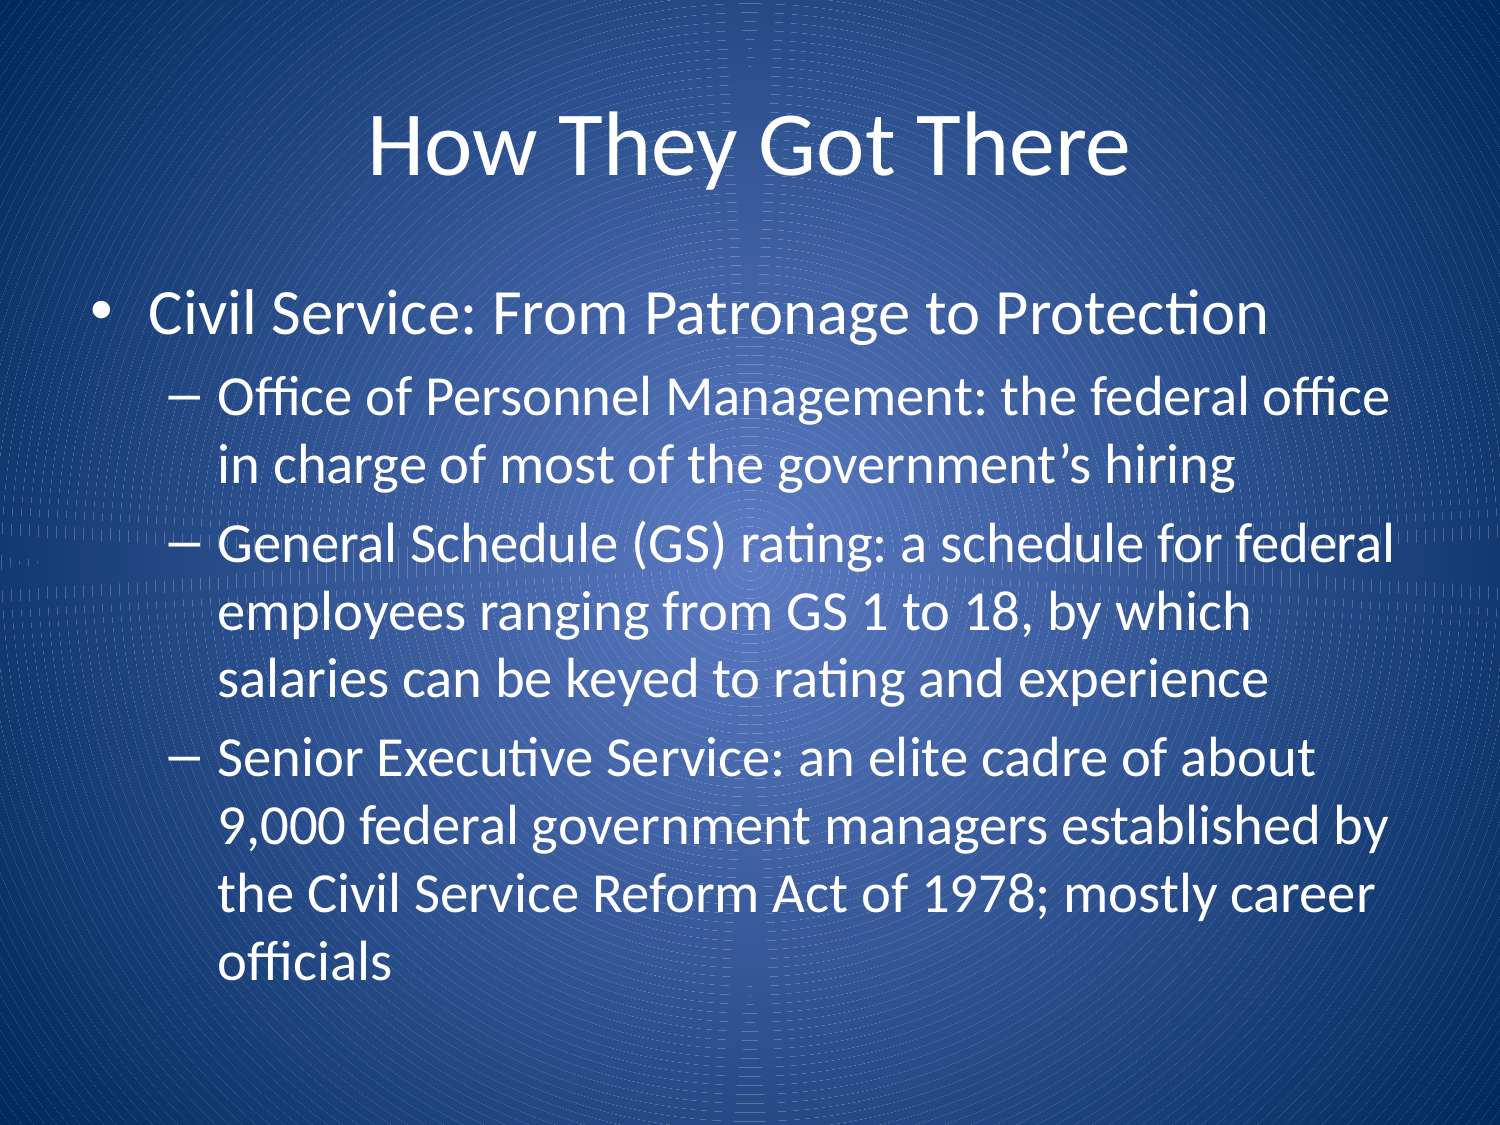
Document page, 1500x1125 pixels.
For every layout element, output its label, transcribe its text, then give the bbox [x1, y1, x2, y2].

title How They Got There [75, 45, 1425, 233]
list Civil Service: From Patronage to Protection Office of Personnel Management: the federal office in charge of most of the government’s hiring General Schedule (GS) rating: a schedule for federal employees ranging from GS 1 to 18, by which salaries can be keyed to rating and experience Senior Executive Service: an elite cadre of about 9,000 federal government managers established by the Civil Service Reform Act of 1978; mostly career officials [75, 262, 1425, 1005]
